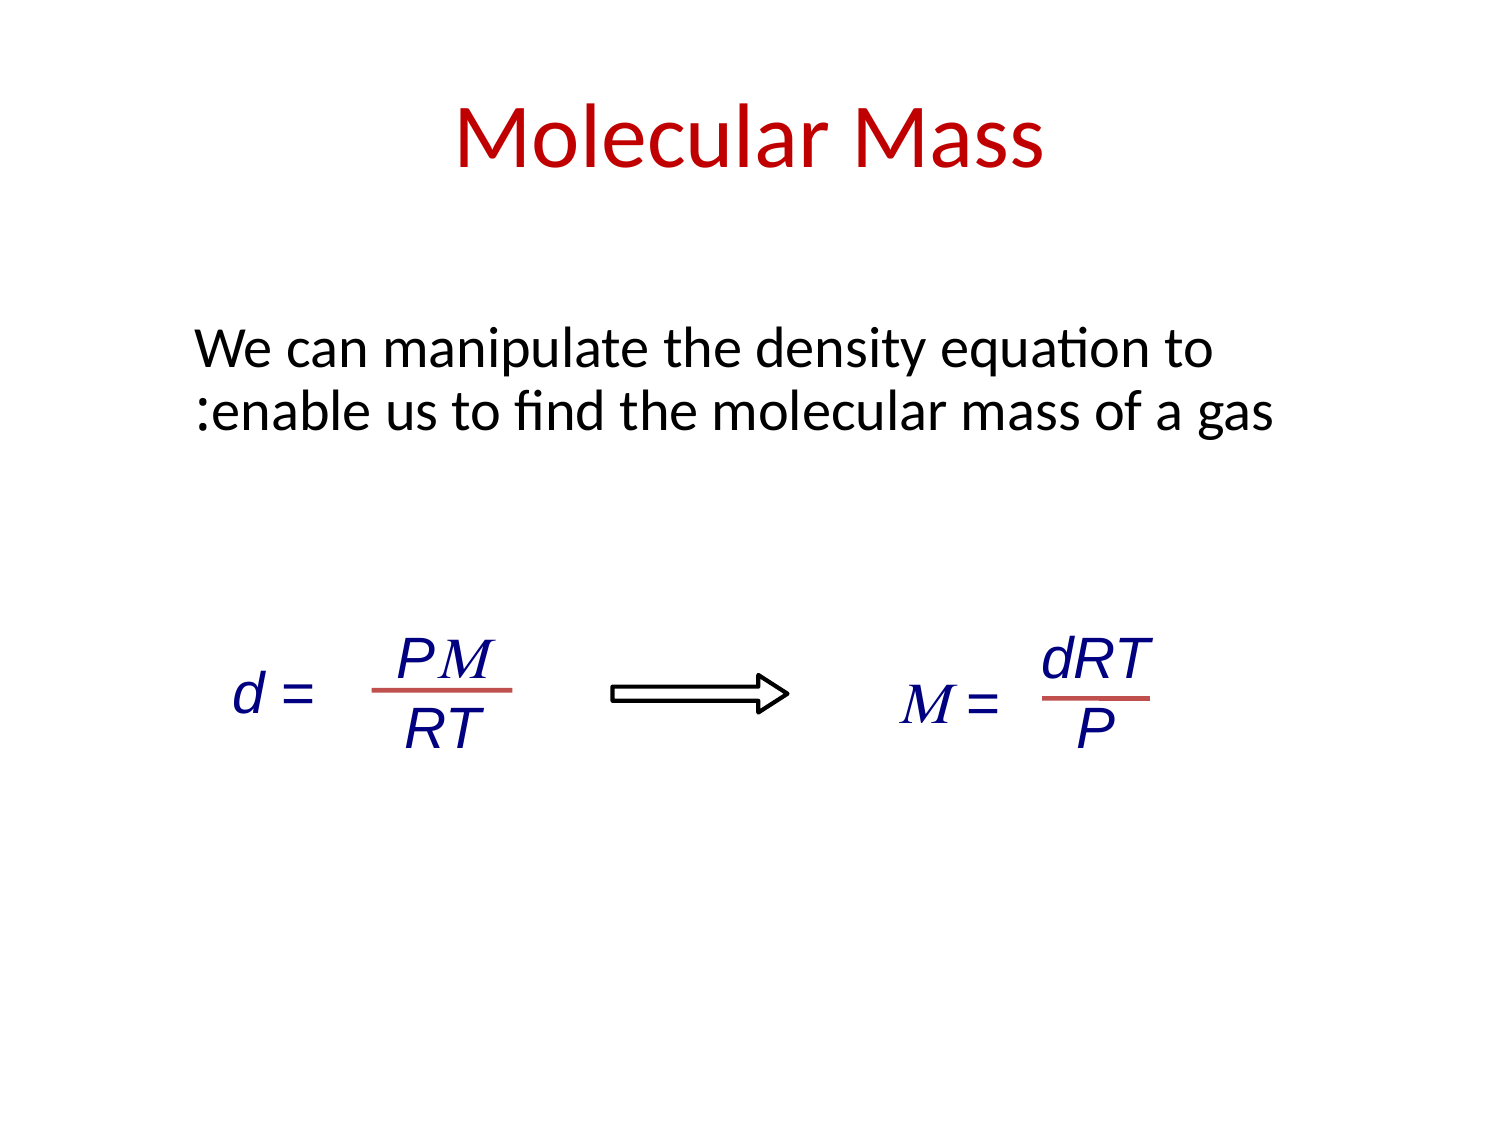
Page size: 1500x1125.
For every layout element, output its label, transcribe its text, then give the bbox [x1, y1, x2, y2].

text_box [610, 673, 790, 715]
text_box Molecular Mass [112, 37, 1388, 225]
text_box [224, 612, 513, 717]
text_box We can manipulate the density equation to enable us to find the molecular mass of a gas: [179, 309, 1375, 563]
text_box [904, 612, 1151, 726]
